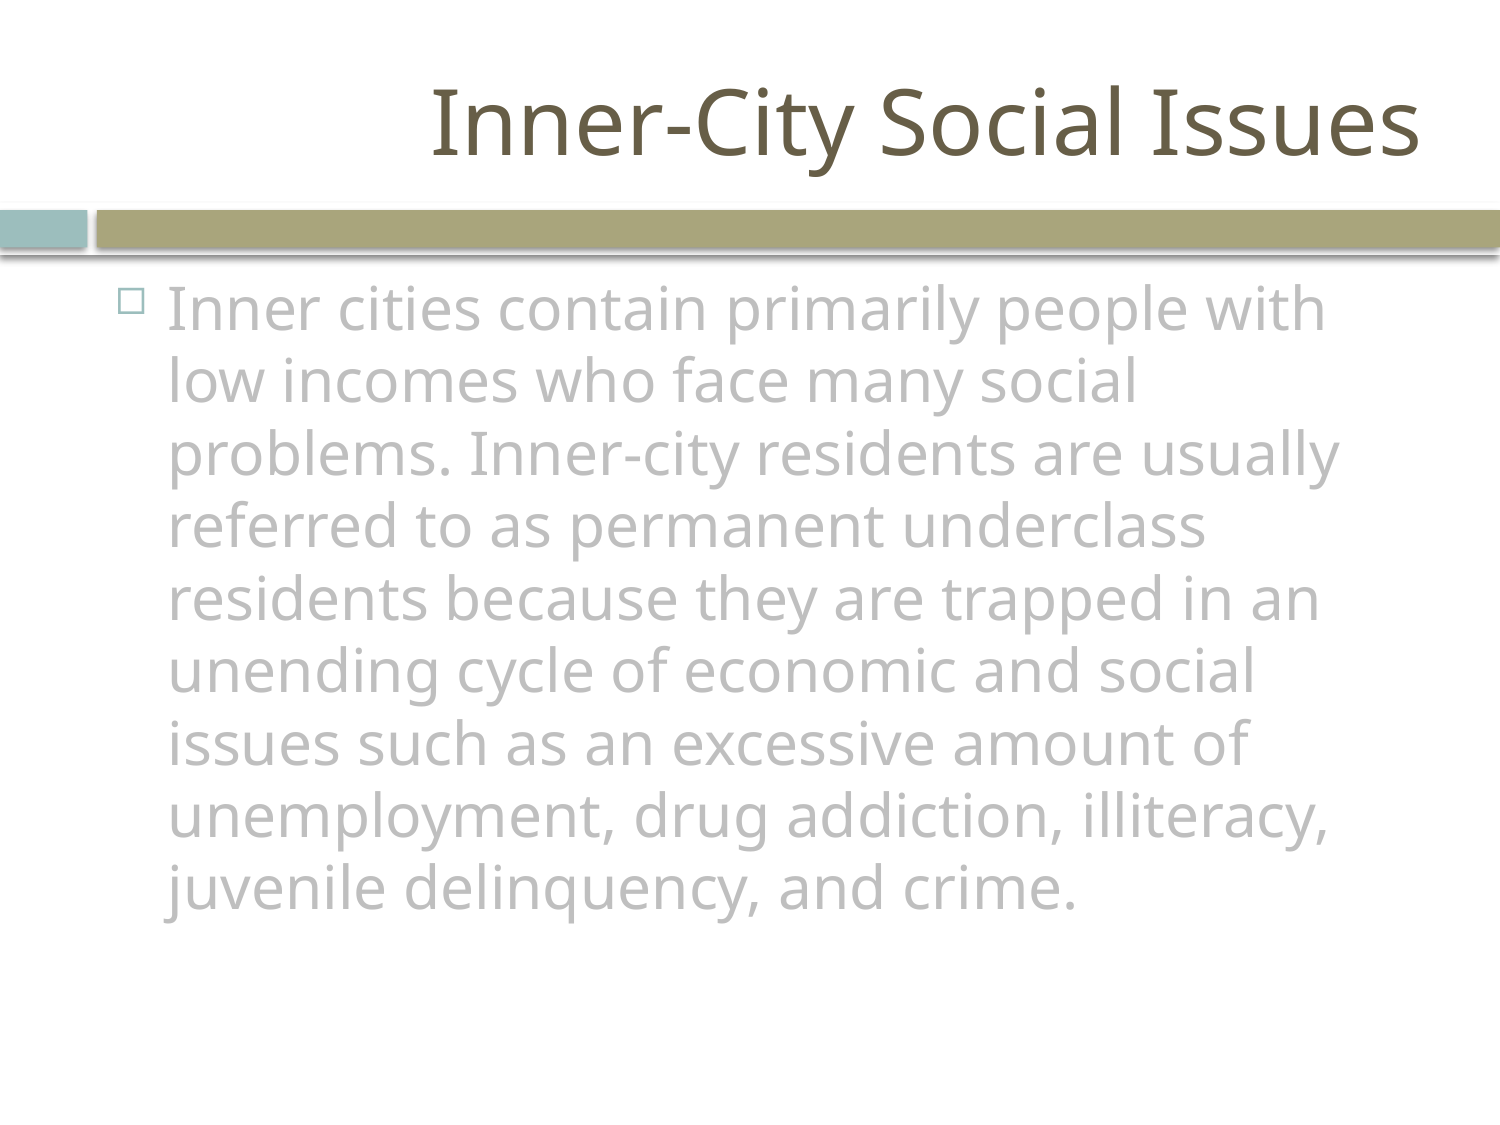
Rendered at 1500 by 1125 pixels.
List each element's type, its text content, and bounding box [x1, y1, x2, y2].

list Inner cities contain primarily people with low incomes who face many social problems. Inner-city residents are usually referred to as permanent underclass residents because they are trapped in an unending cycle of economic and social issues such as an excessive amount of unemployment, drug addiction, illiteracy, juvenile delinquency, and crime. [100, 262, 1438, 1000]
title Inner-City Social Issues [100, 37, 1438, 200]
